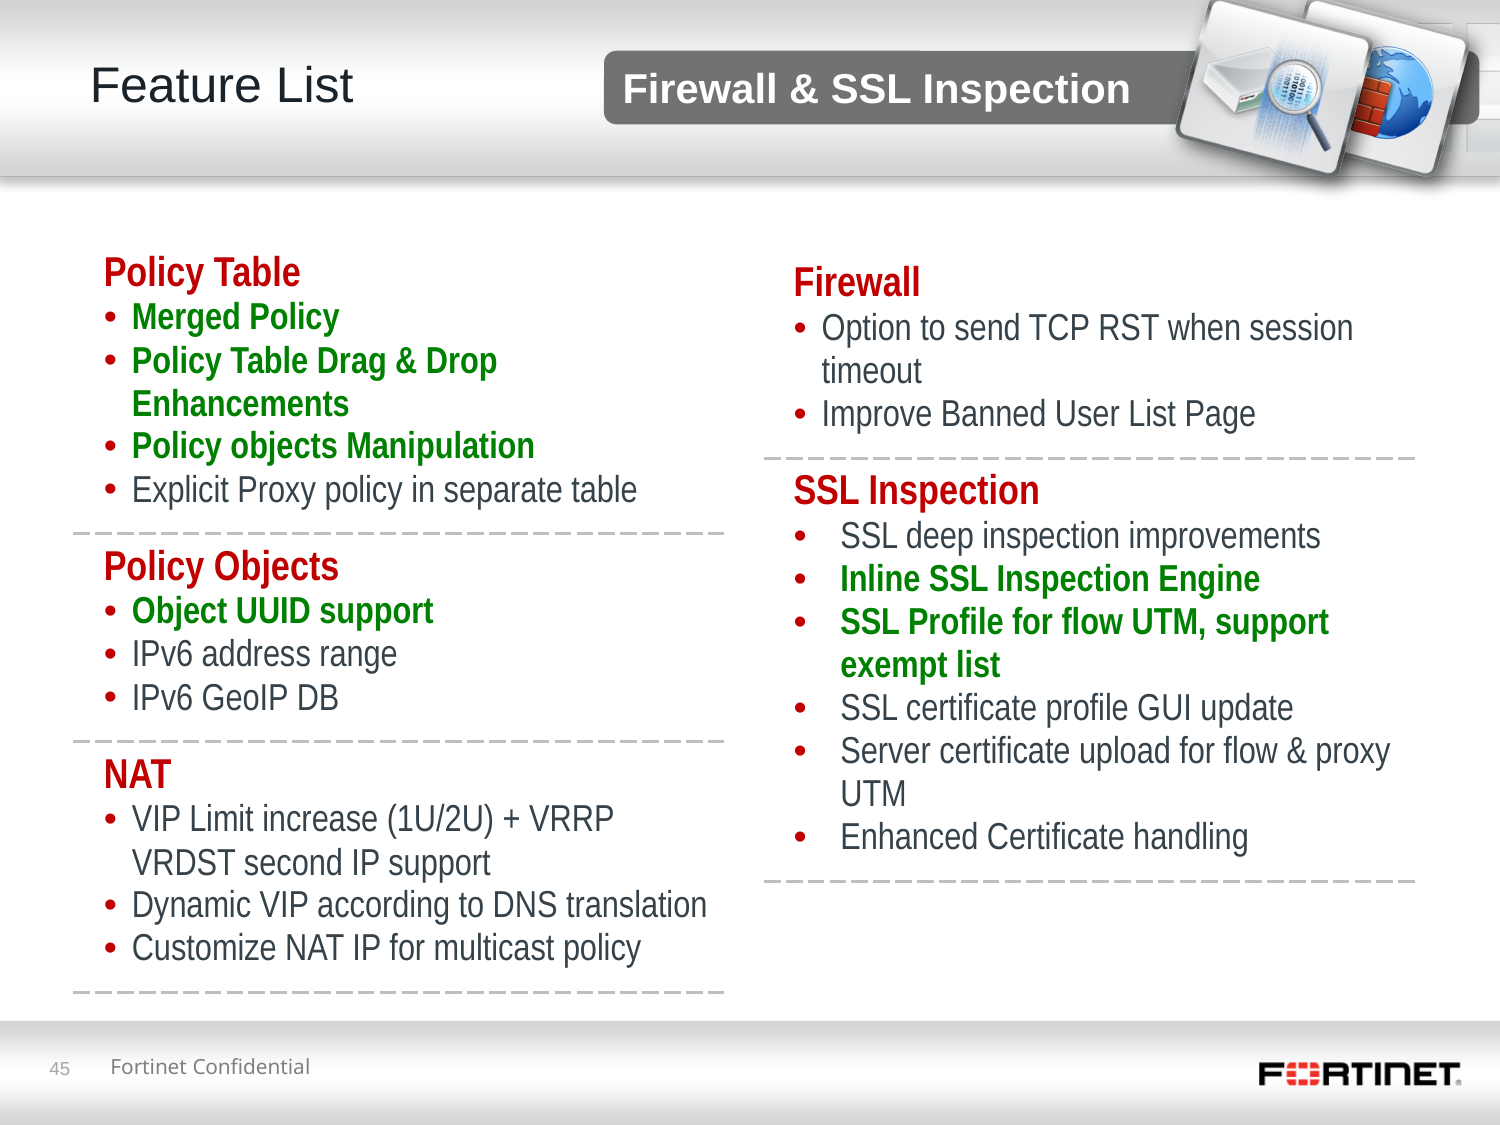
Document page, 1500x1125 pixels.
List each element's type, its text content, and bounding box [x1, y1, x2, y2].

table_cell SSL Inspection SSL deep inspection improvements Inline SSL Inspection Engine SSL Profile for flow UTM, support exempt list SSL certificate profile GUI update Server certificate upload for flow & proxy UTM Enhanced Certificate handling [764, 458, 1418, 881]
text_box Firewall & SSL Inspection [603, 50, 1182, 125]
table_cell NAT VIP Limit increase (1U/2U) + VRRP VRDST second IP support Dynamic VIP according to DNS translation Customize NAT IP for multicast policy [75, 742, 727, 993]
table_cell Policy Objects Object UUID support IPv6 address range IPv6 GeoIP DB [75, 534, 727, 742]
title Feature List [75, 45, 1182, 138]
picture [0, 0, 1500, 1125]
table_header Firewall Option to send TCP RST when session timeout Improve Banned User List Page [764, 250, 1418, 458]
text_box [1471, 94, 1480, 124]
table_header Policy Table Merged Policy Policy Table Drag & Drop Enhancements Policy objects Manipulation Explicit Proxy policy in separate table [75, 240, 727, 534]
